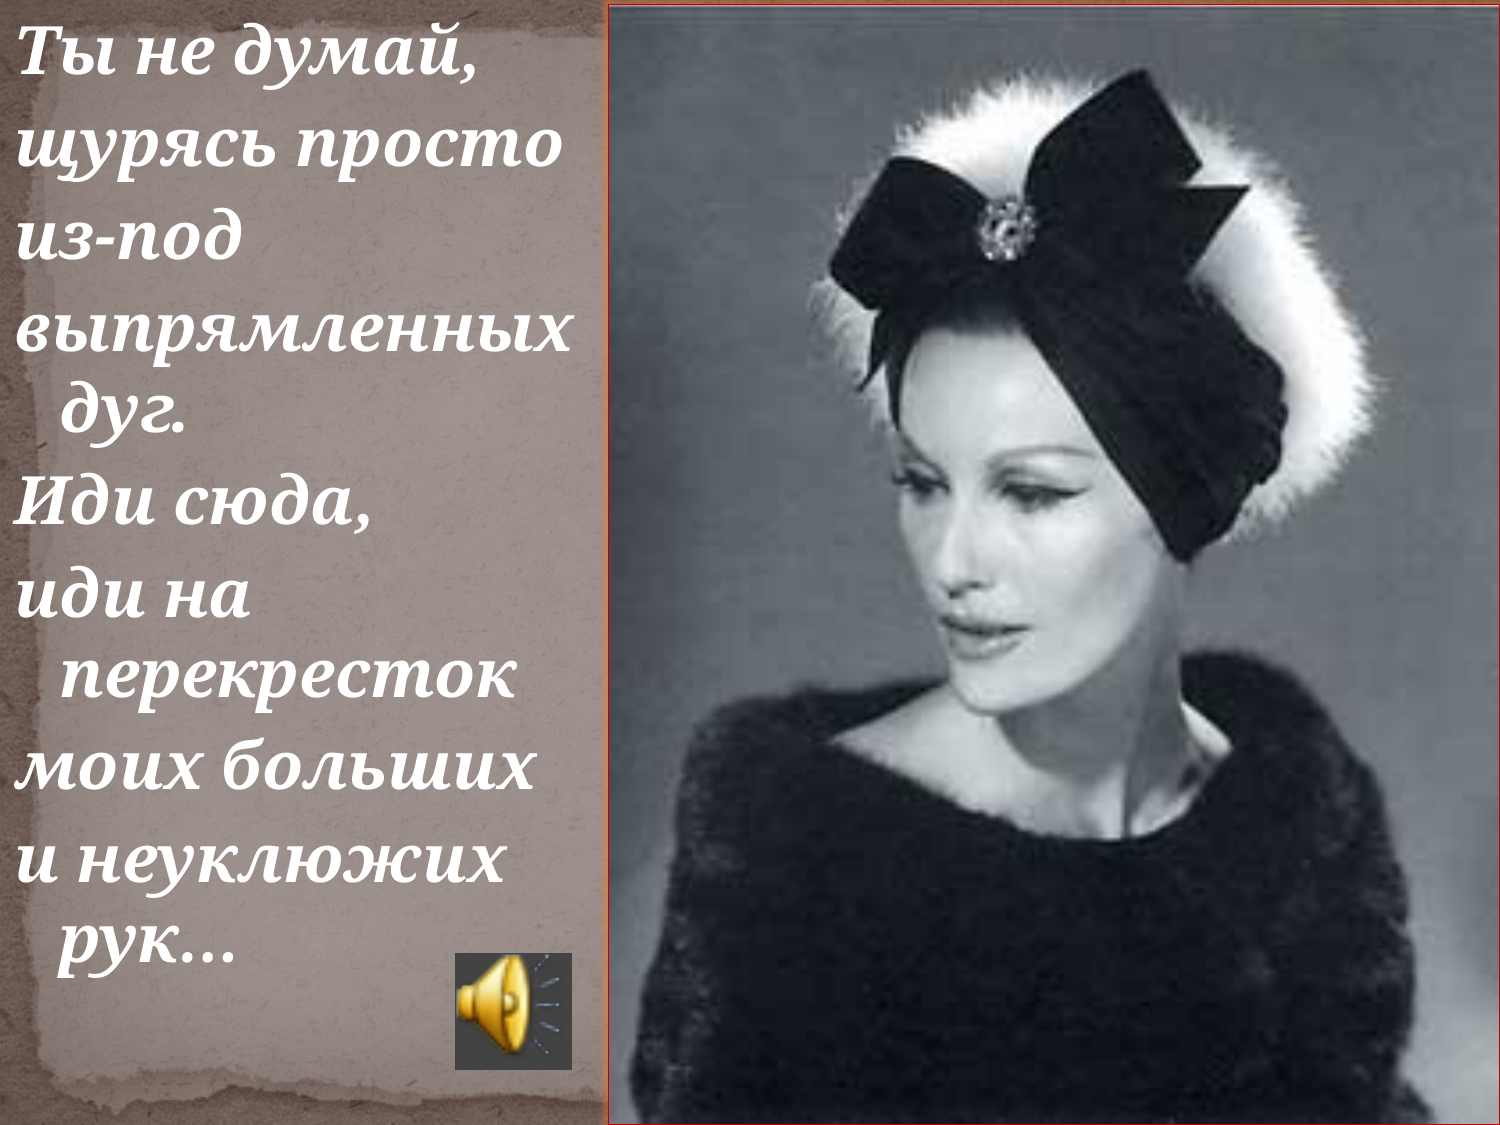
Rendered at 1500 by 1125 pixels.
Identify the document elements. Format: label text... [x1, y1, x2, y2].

picture [609, 5, 1500, 1124]
picture [455, 953, 572, 1070]
list Ты не думай, щурясь просто из-под выпрямленных дуг. Иди сюда, иди на перекресток моих больших и неуклюжих рук… [0, 0, 599, 1125]
